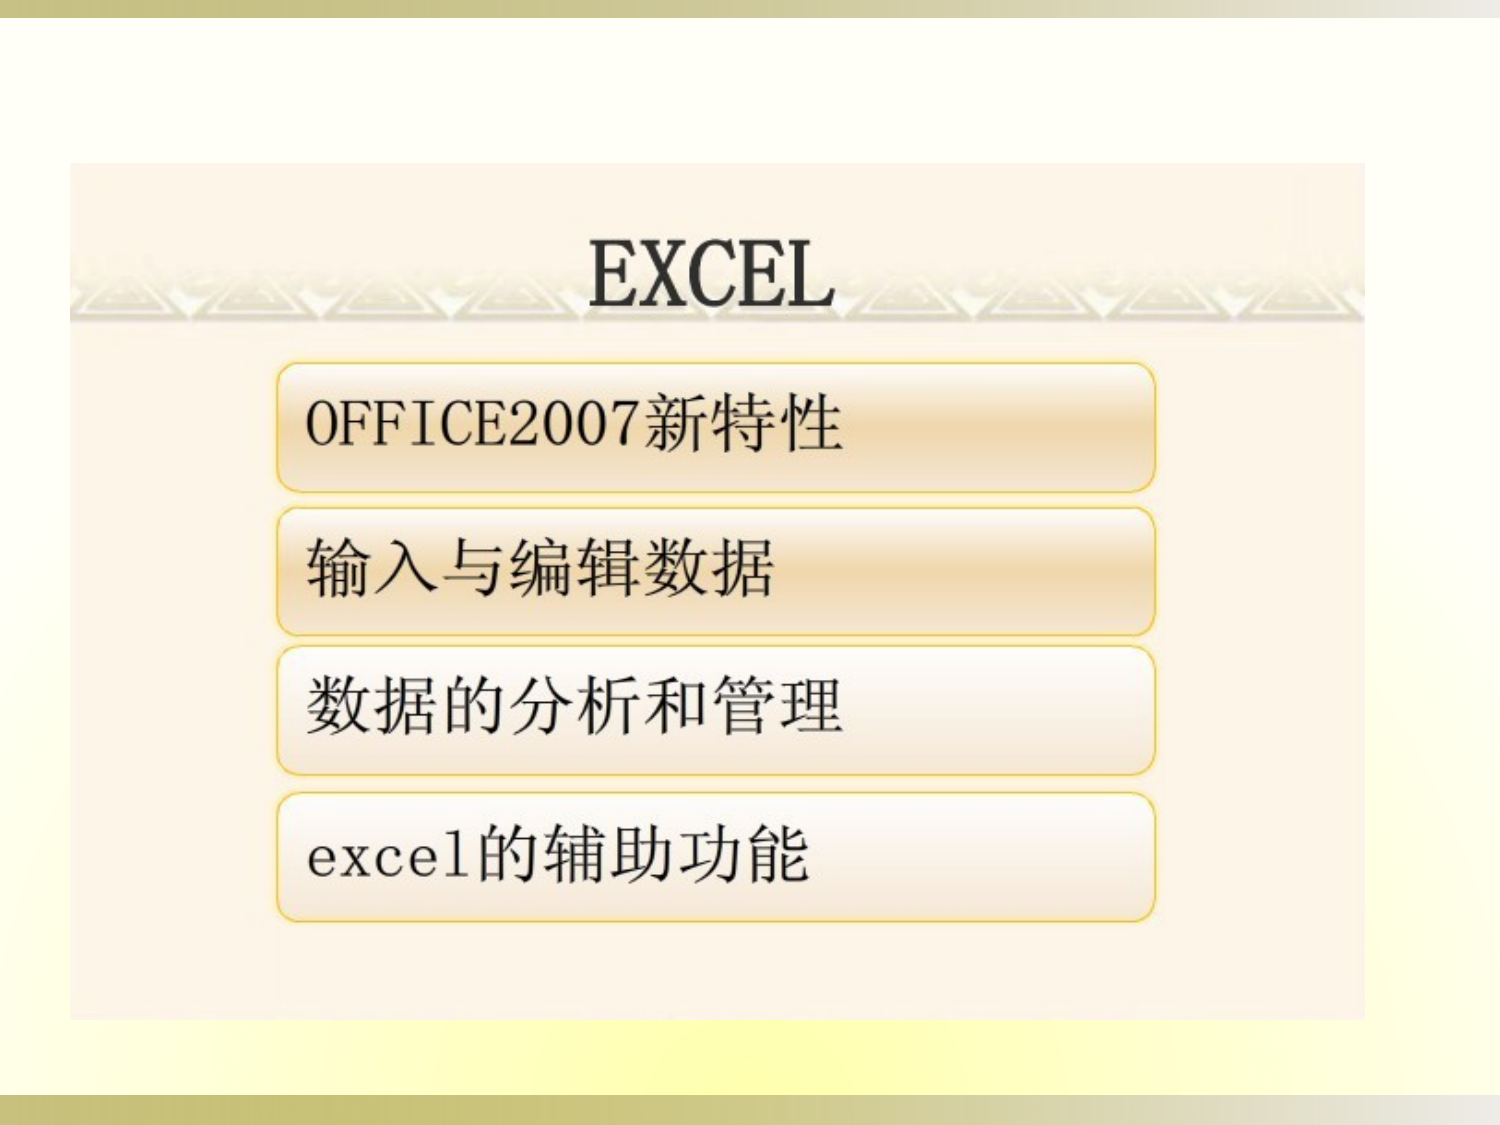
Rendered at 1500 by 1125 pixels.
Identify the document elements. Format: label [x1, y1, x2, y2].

picture [69, 163, 1365, 1020]
